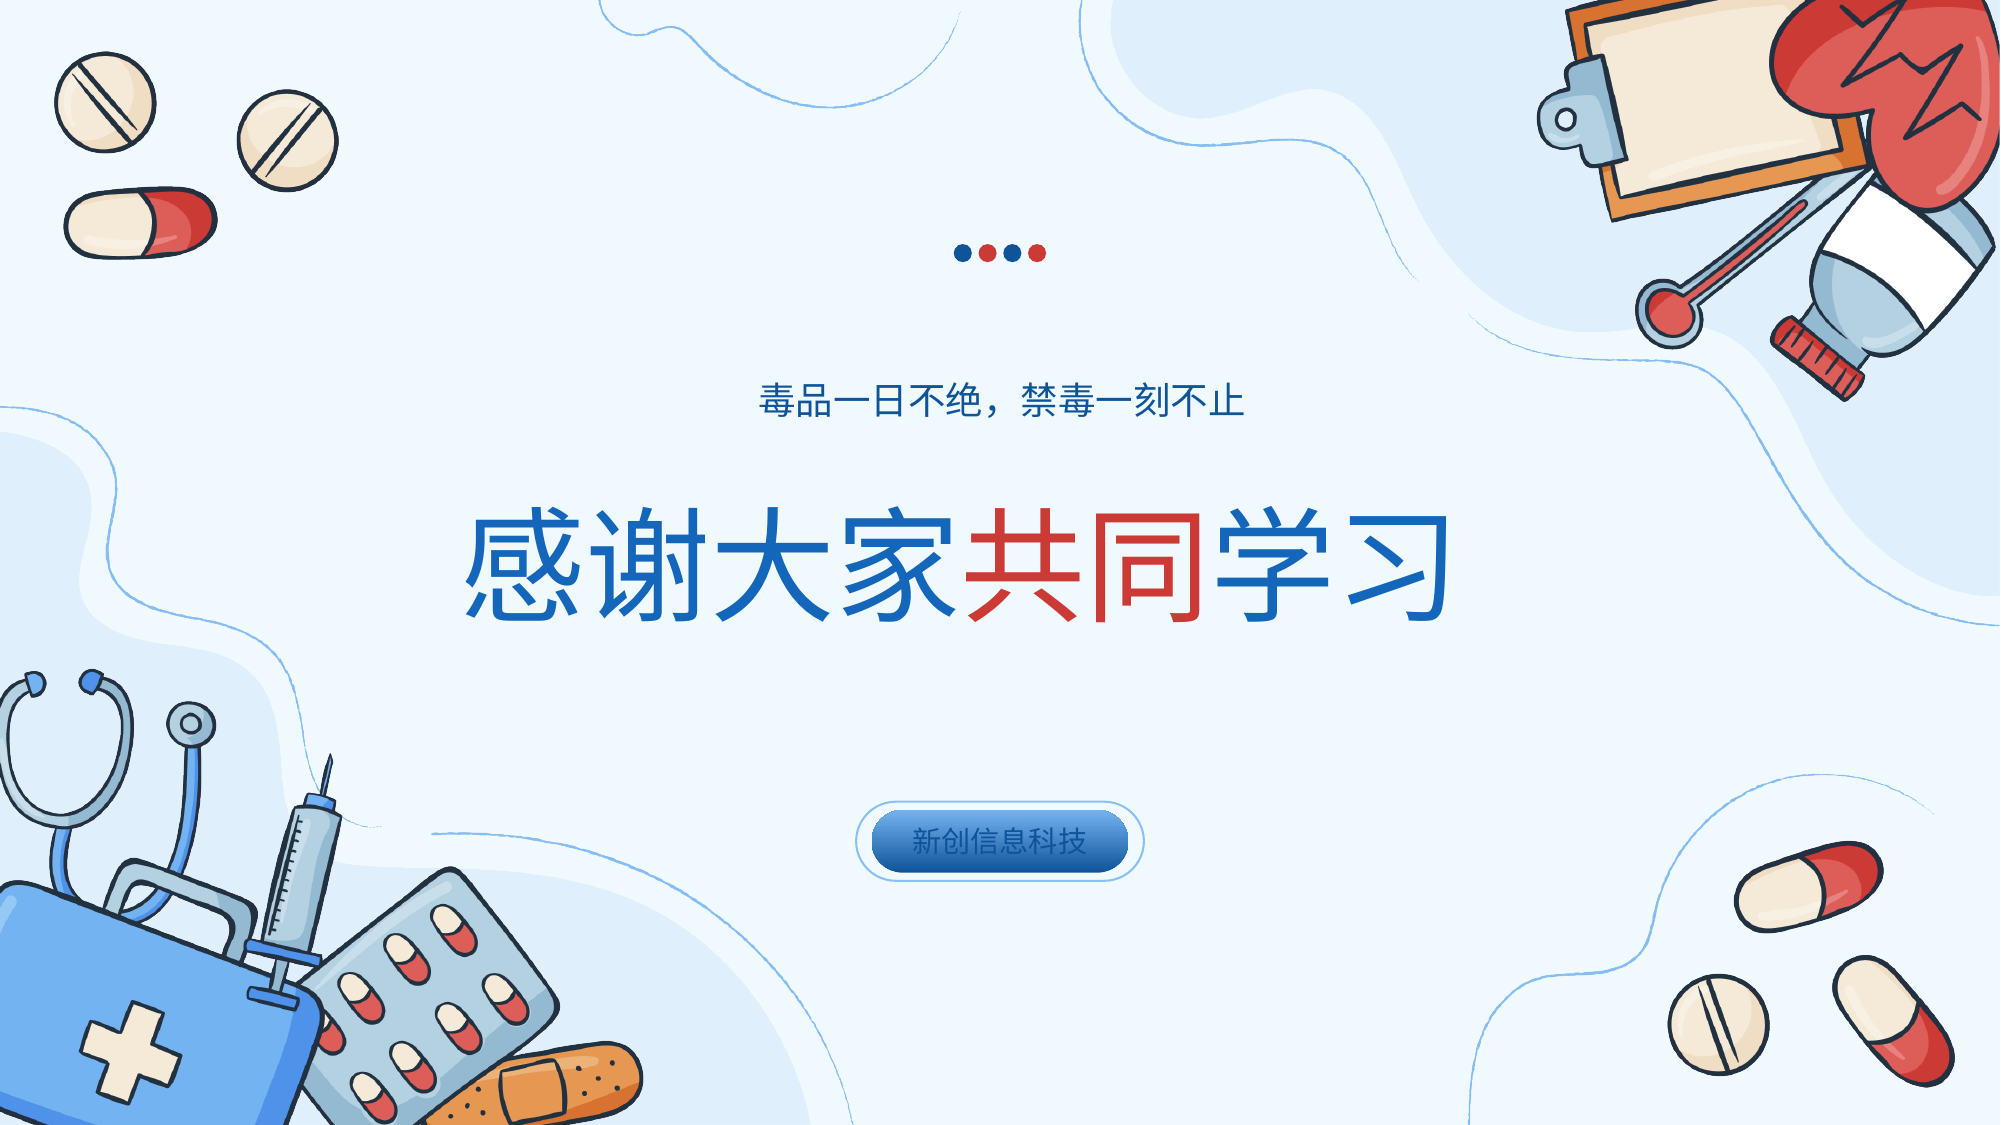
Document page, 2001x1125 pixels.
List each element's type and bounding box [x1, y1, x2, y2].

text_box [445, 370, 1555, 647]
text_box [953, 244, 1047, 263]
picture [0, 0, 2000, 1125]
text_box [856, 801, 1144, 881]
